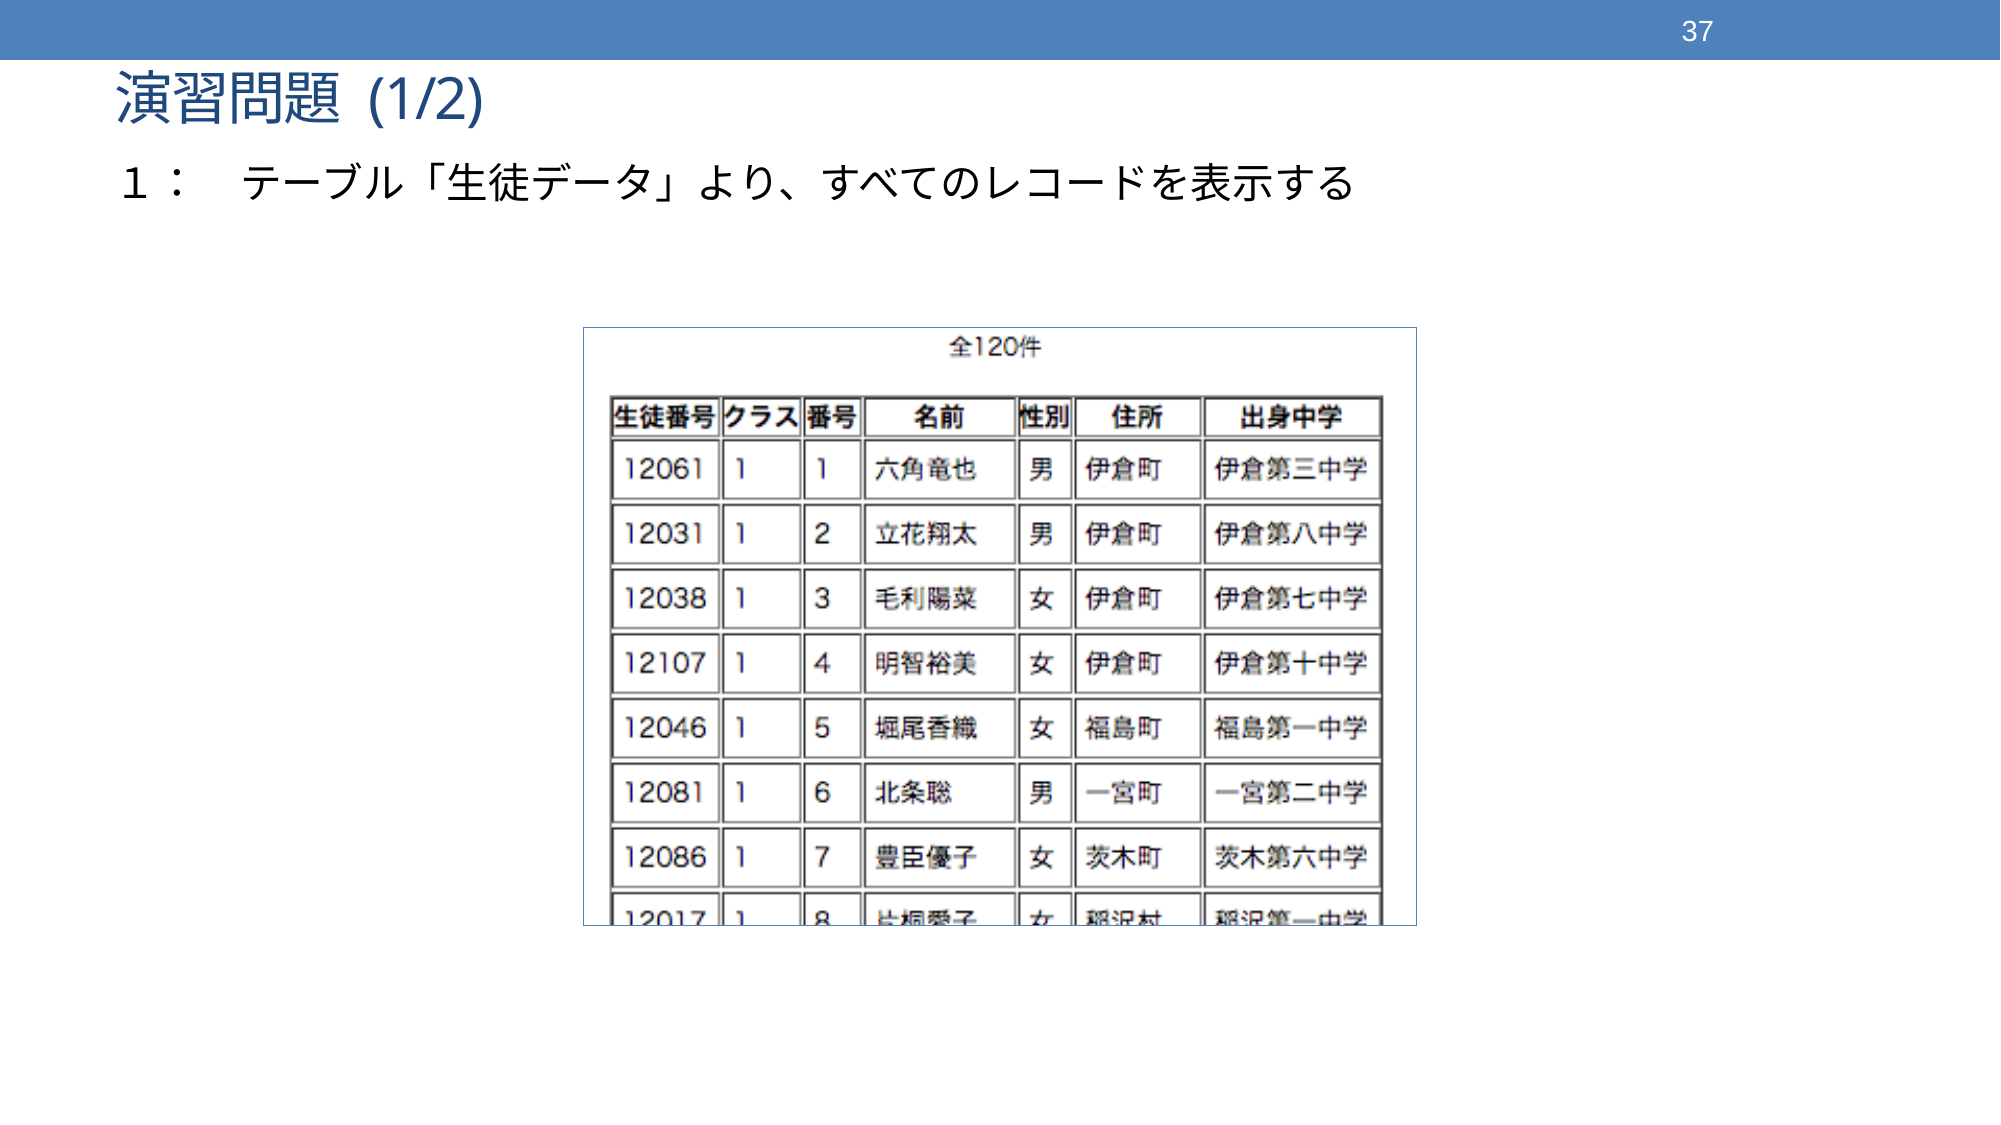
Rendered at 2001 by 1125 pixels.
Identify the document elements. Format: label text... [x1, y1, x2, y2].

slide_number 37 [1666, 3, 1900, 57]
list １： テーブル「生徒データ」より、すべてのレコードを表示する [99, 149, 1900, 1063]
title 演習問題 (1/2) [99, 59, 1900, 133]
picture [583, 327, 1417, 927]
